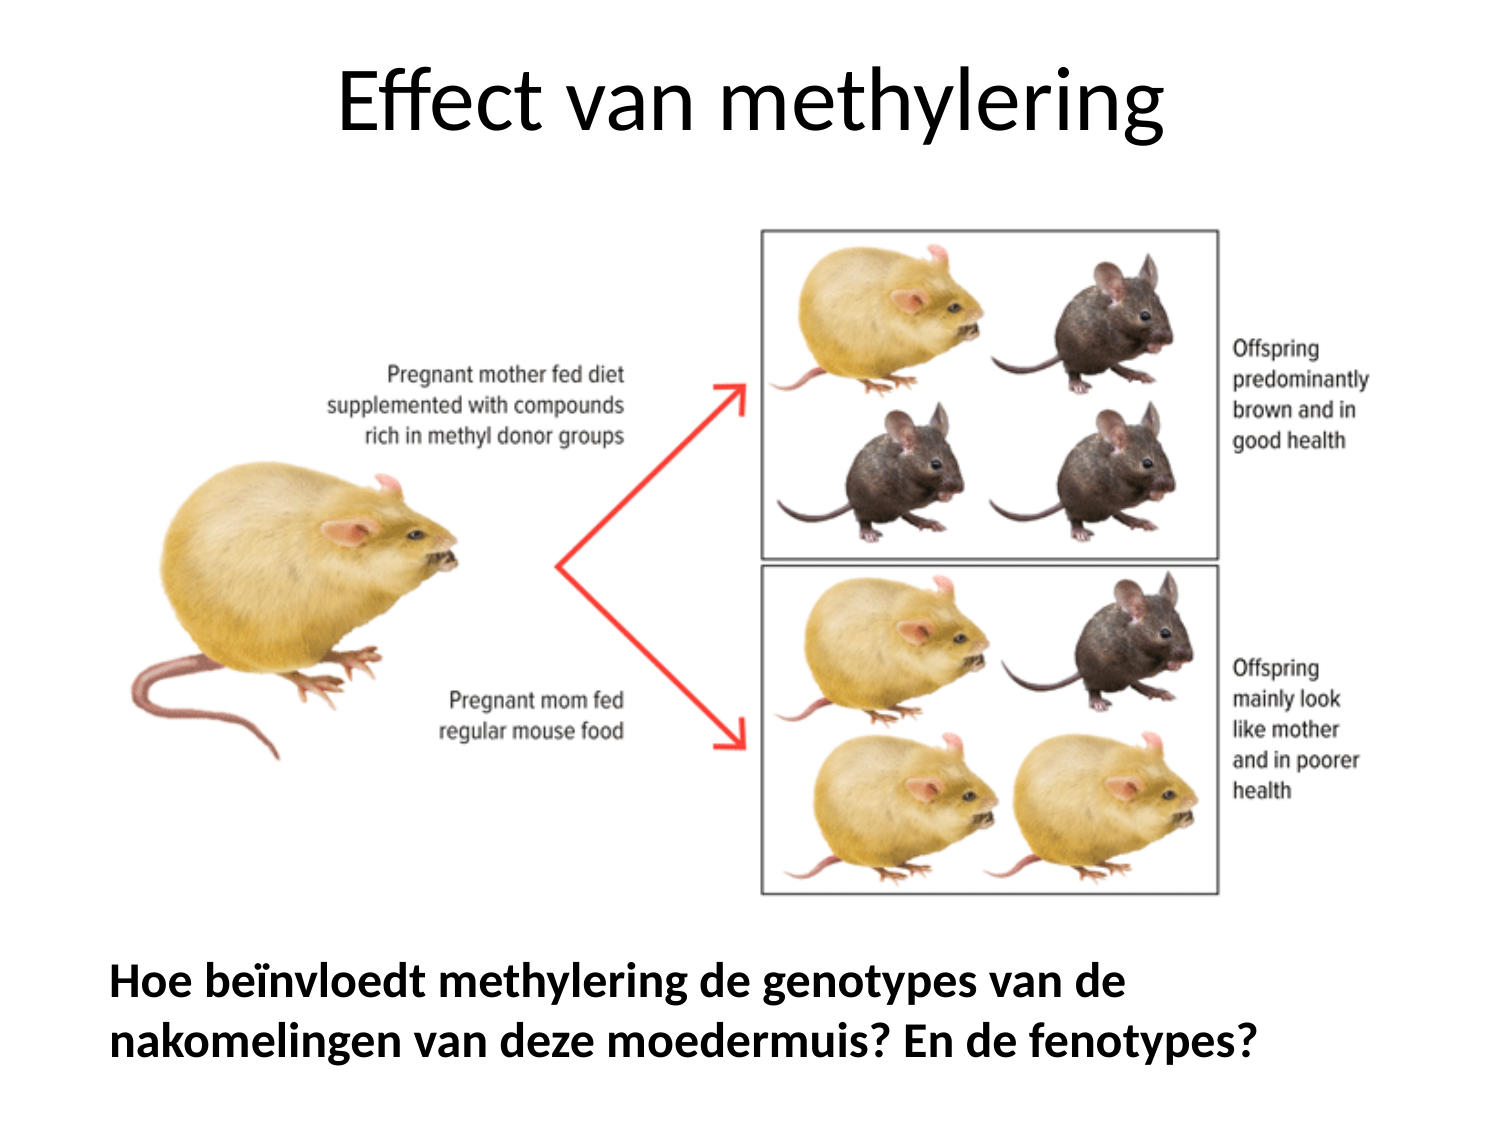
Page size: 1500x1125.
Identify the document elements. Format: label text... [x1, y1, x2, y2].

text_box Hoe beïnvloedt methylering de genotypes van de nakomelingen van deze moedermuis? En de fenotypes? [94, 940, 1406, 1076]
picture [111, 184, 1389, 951]
title Effect van methylering [76, 0, 1427, 188]
